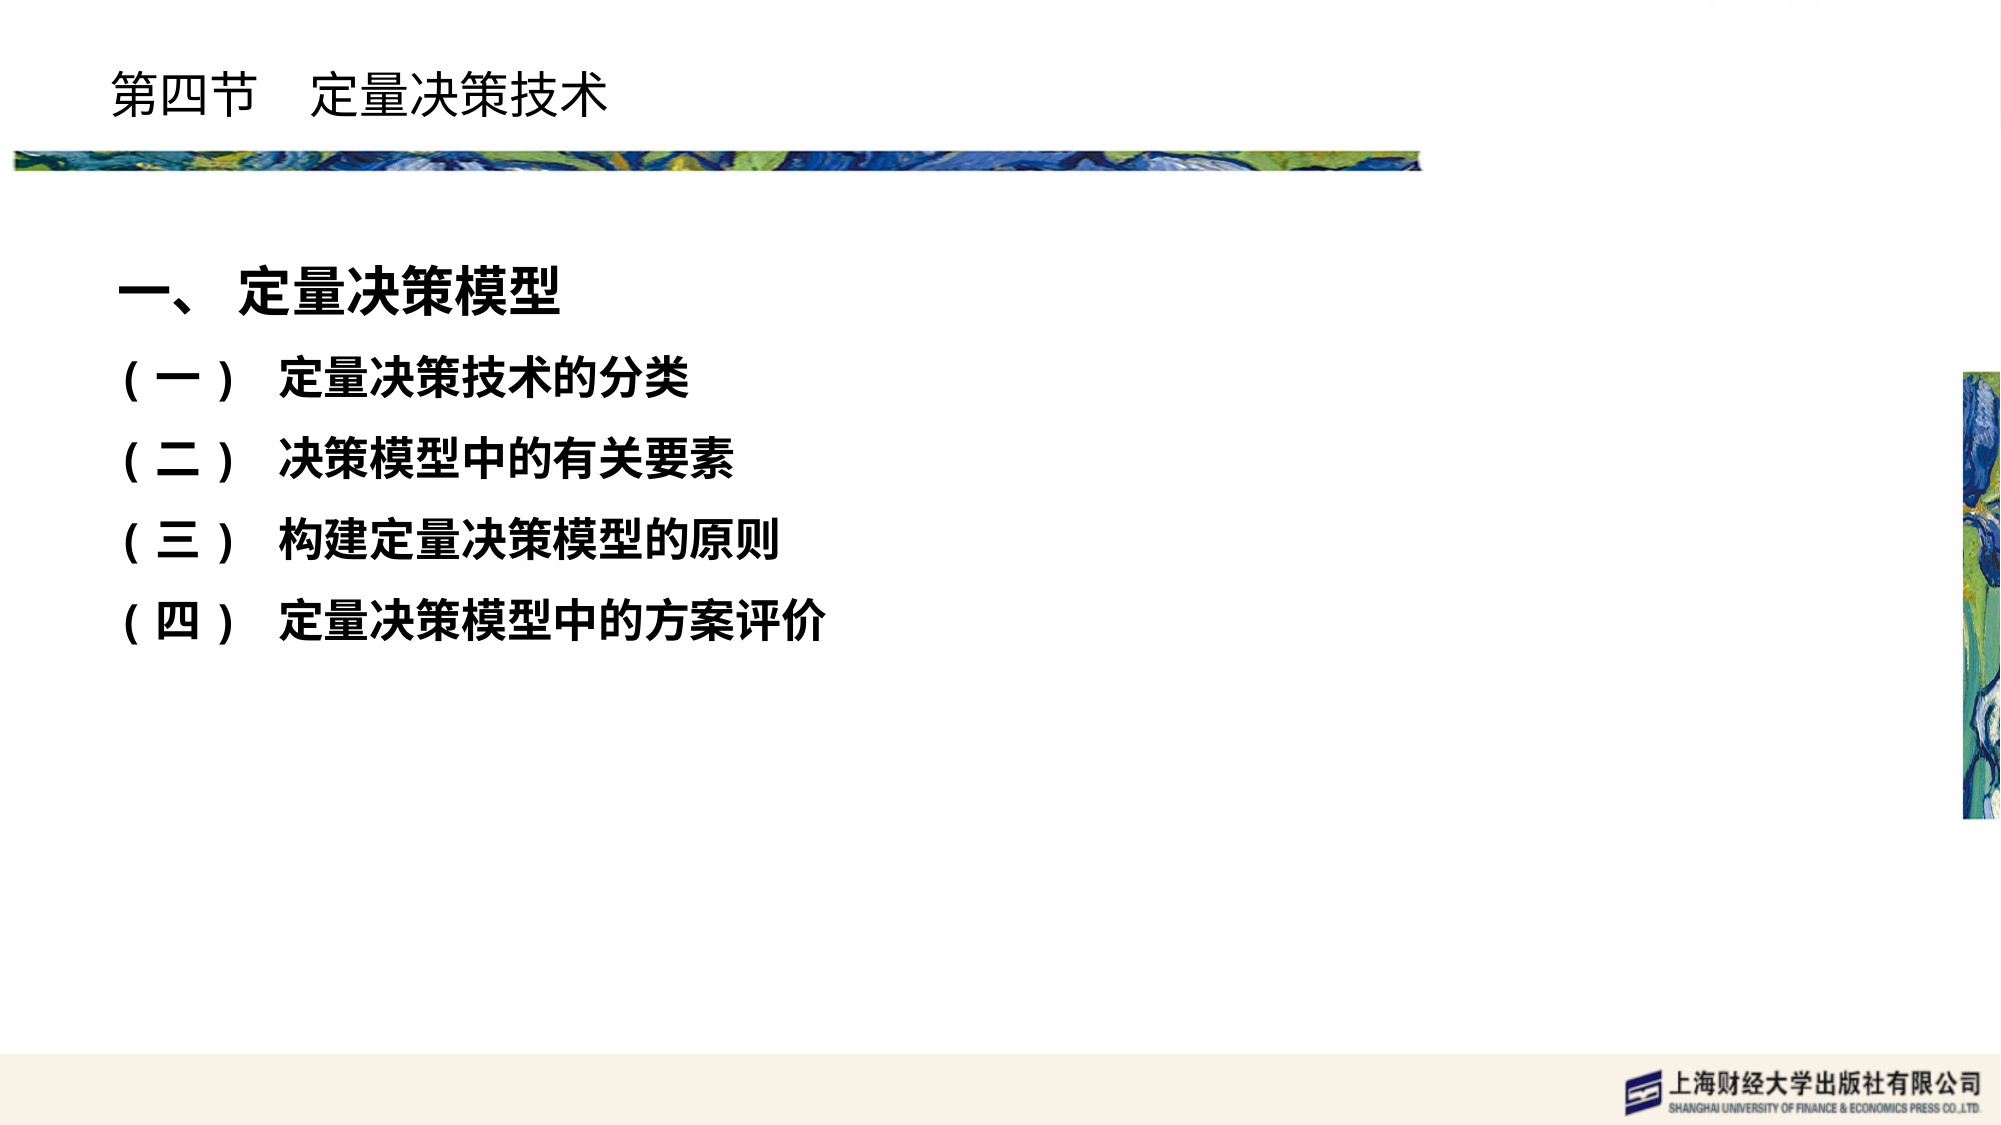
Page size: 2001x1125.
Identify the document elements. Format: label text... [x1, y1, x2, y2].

title 第四节 定量决策技术 [94, 42, 1451, 146]
list 一、 定量决策模型 (一) 定量决策技术的分类 (二) 决策模型中的有关要素 (三) 构建定量决策模型的原则 (四) 定量决策模型中的方案评价 [102, 233, 1898, 1032]
picture [0, 0, 2001, 1125]
